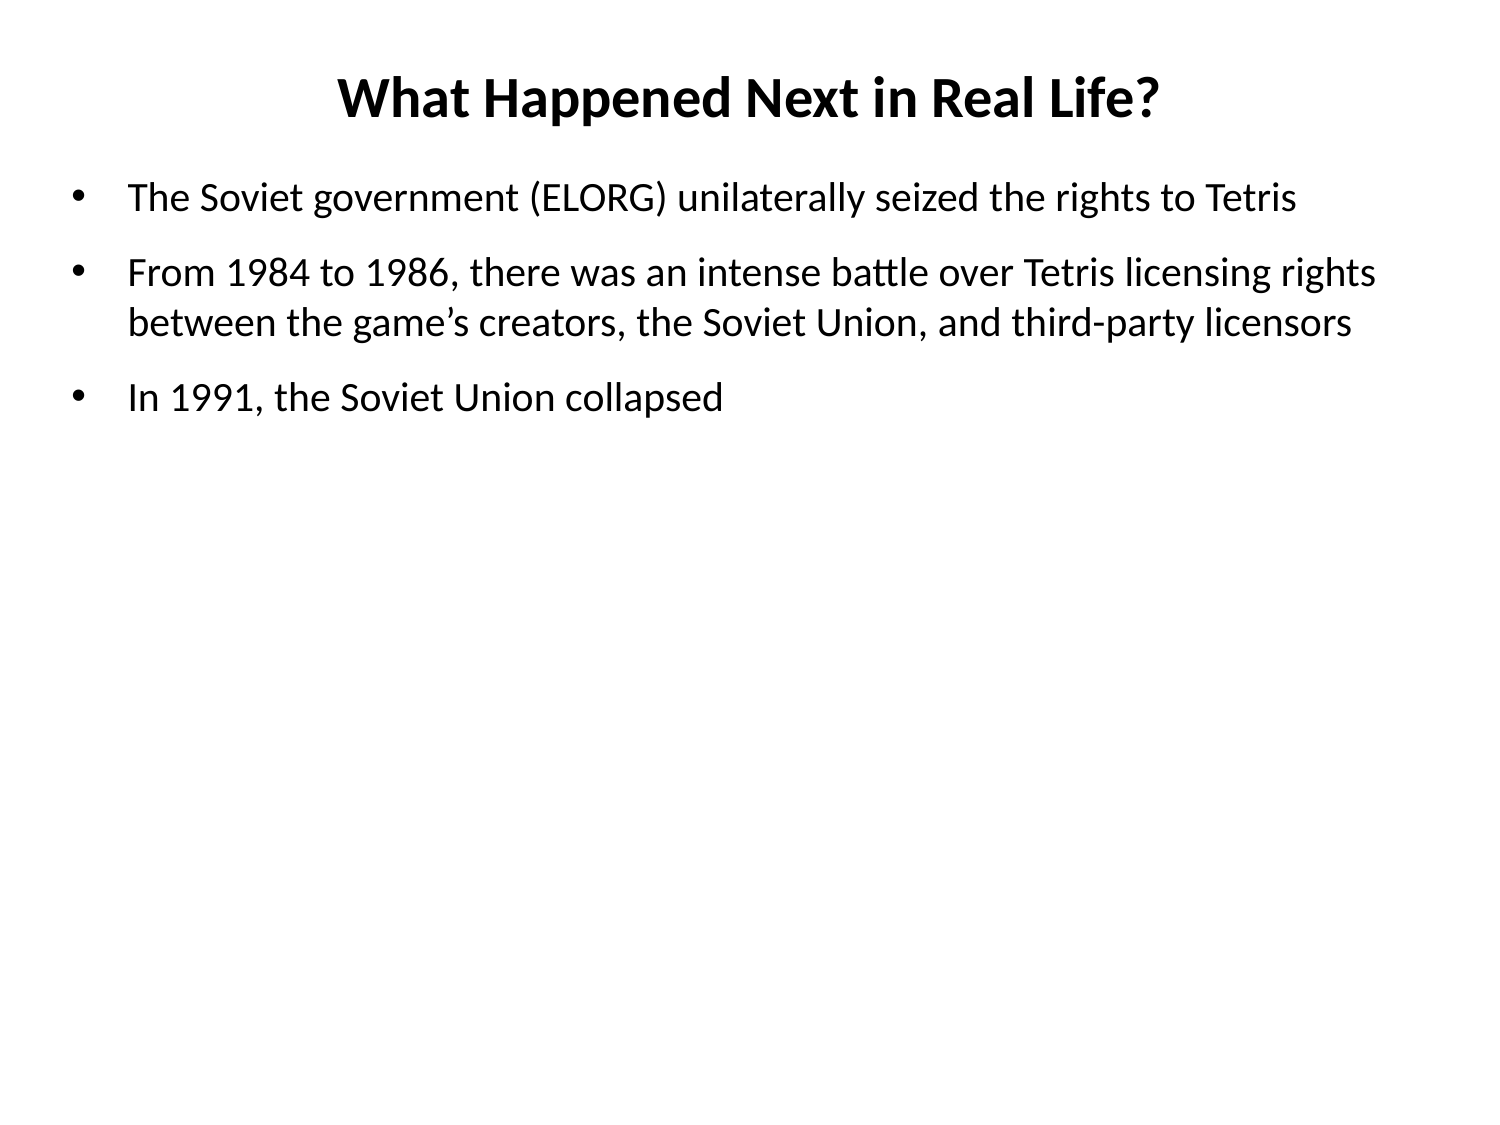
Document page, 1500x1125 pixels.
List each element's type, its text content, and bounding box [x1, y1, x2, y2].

list The Soviet government (ELORG) unilaterally seized the rights to Tetris From 1984 to 1986, there was an intense battle over Tetris licensing rights between the game’s creators, the Soviet Union, and third-party licensors In 1991, the Soviet Union collapsed [56, 162, 1444, 1088]
title What Happened Next in Real Life? [75, 0, 1425, 162]
